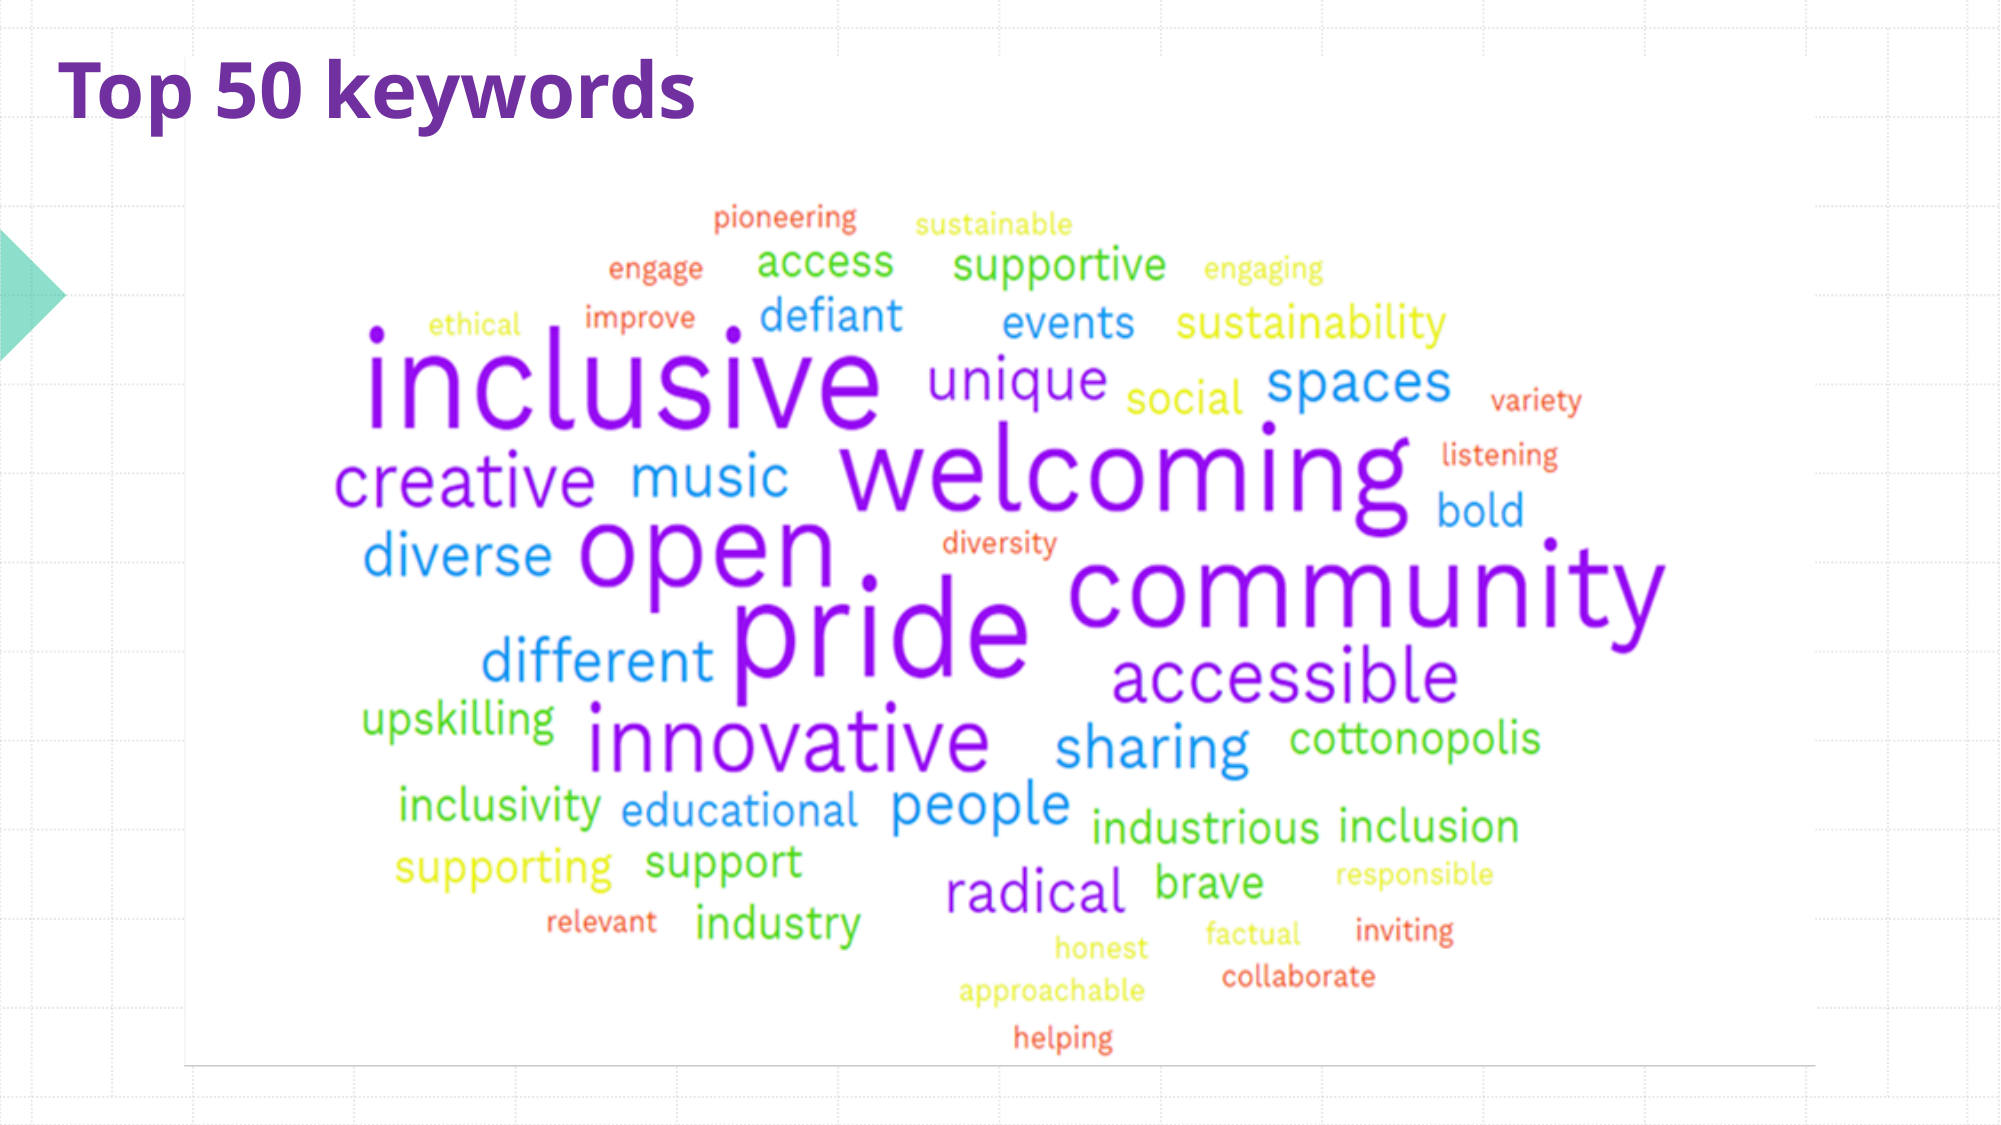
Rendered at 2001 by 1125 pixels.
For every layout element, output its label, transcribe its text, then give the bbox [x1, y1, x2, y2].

title Top 50 keywords [42, 33, 1736, 142]
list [184, 57, 1816, 1068]
